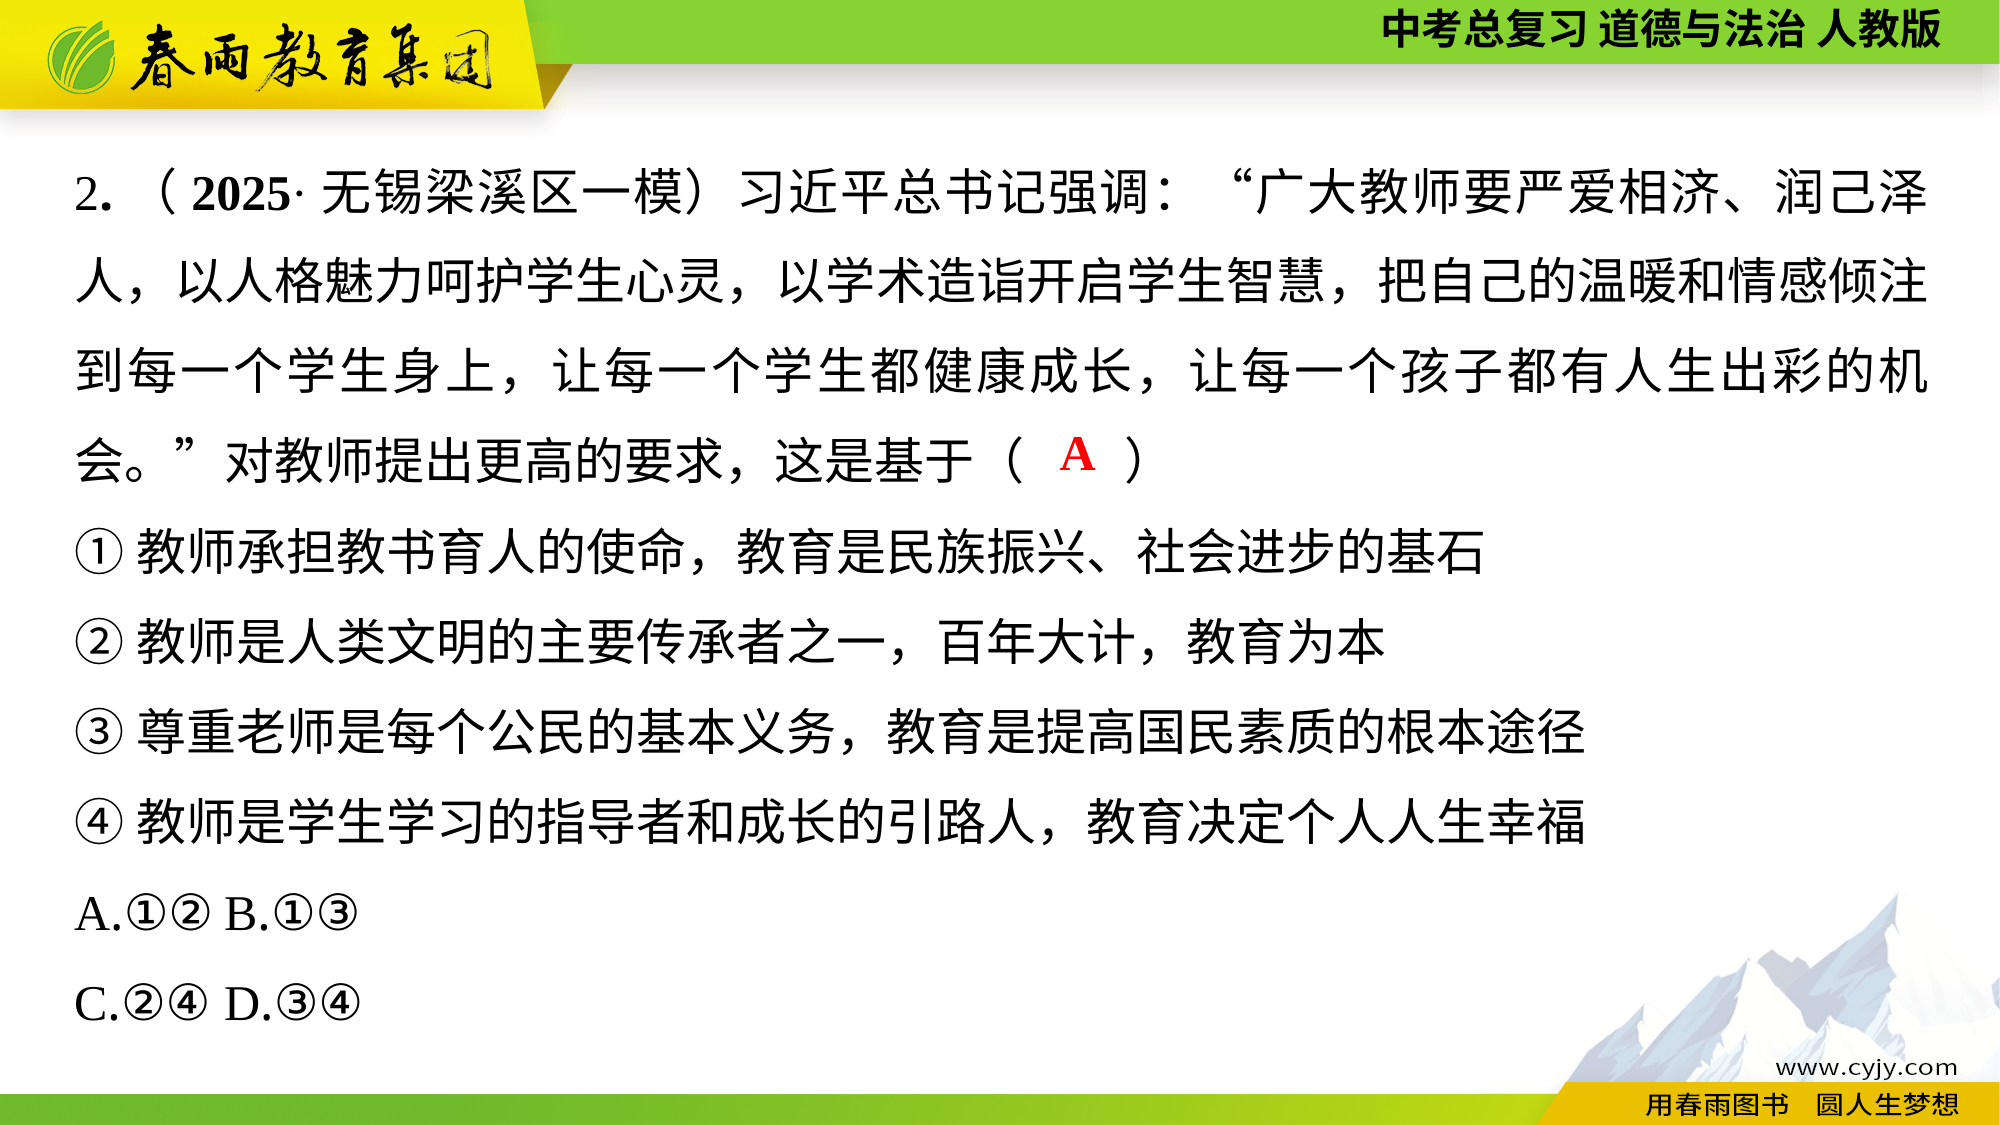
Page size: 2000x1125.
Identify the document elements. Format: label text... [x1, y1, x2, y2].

picture [0, 0, 2000, 1125]
list 2.（2025·无锡梁溪区一模）习近平总书记强调：“广大教师要严爱相济、润己泽人，以人格魅力呵护学生心灵，以学术造诣开启学生智慧，把自己的温暖和情感倾注到每一个学生身上，让每一个学生都健康成长，让每一个孩子都有人生出彩的机会。”对教师提出更高的要求，这是基于（ ） ①教师承担教书育人的使命，教育是民族振兴、社会进步的基石 ②教师是人类文明的主要传承者之一，百年大计，教育为本 ③尊重老师是每个公民的基本义务，教育是提高国民素质的根本途径 ④教师是学生学习的指导者和成长的引路人，教育决定个人人生幸福 A.①② B.①③ C.②④ D.③④ [59, 122, 1944, 1035]
text_box A [1044, 413, 1111, 488]
